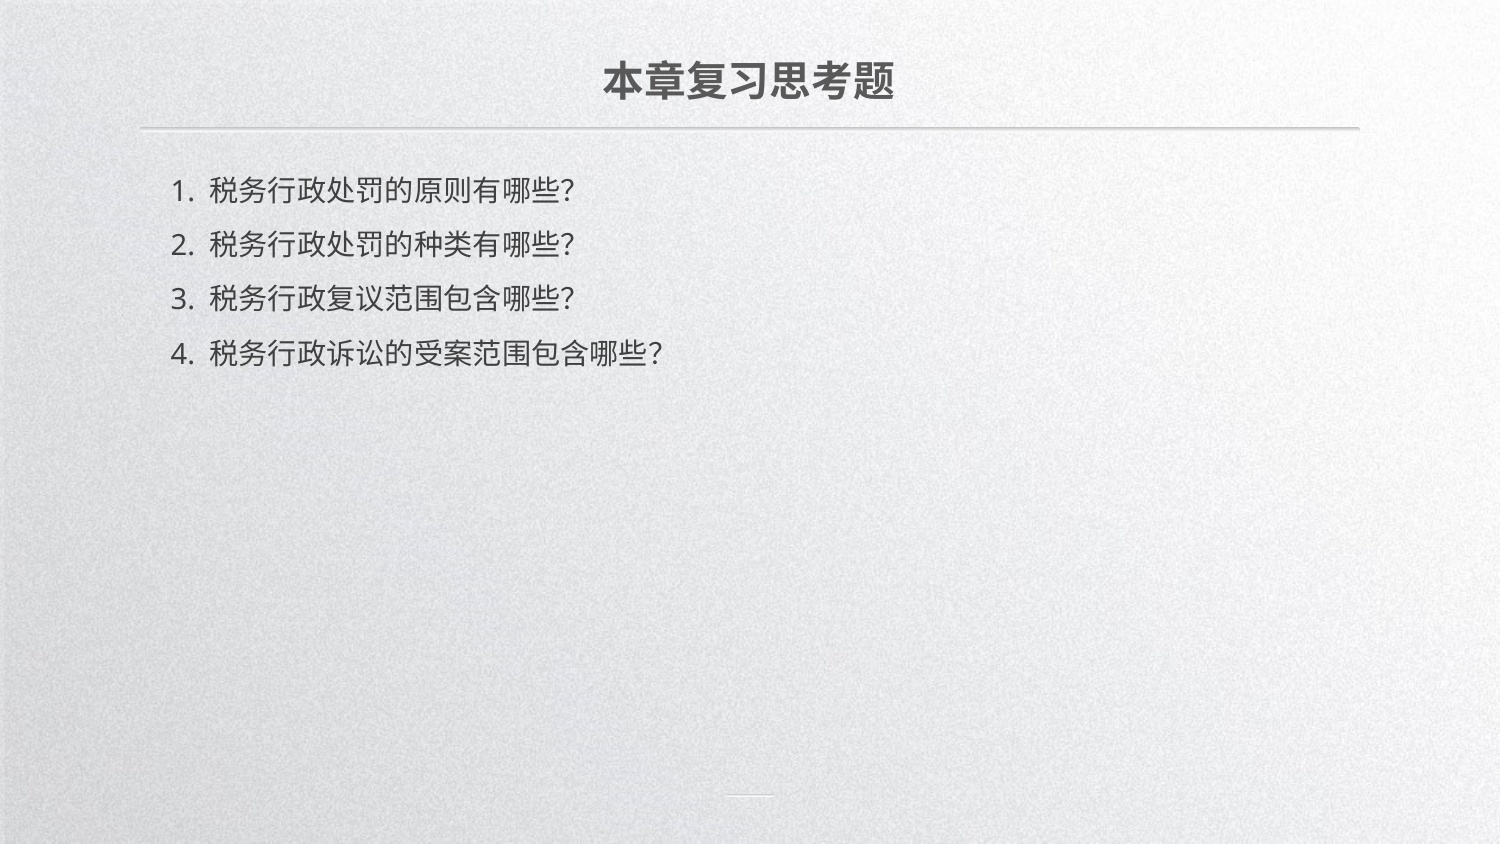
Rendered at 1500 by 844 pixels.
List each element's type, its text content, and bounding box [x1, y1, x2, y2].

text_box 本章复习思考题 [459, 49, 1038, 111]
text_box 1. 税务行政处罚的原则有哪些？ 2. 税务行政处罚的种类有哪些？ 3. 税务行政复议范围包含哪些？ 4. 税务行政诉讼的受案范围包含哪些？ [159, 159, 1341, 376]
picture [0, 0, 1500, 844]
